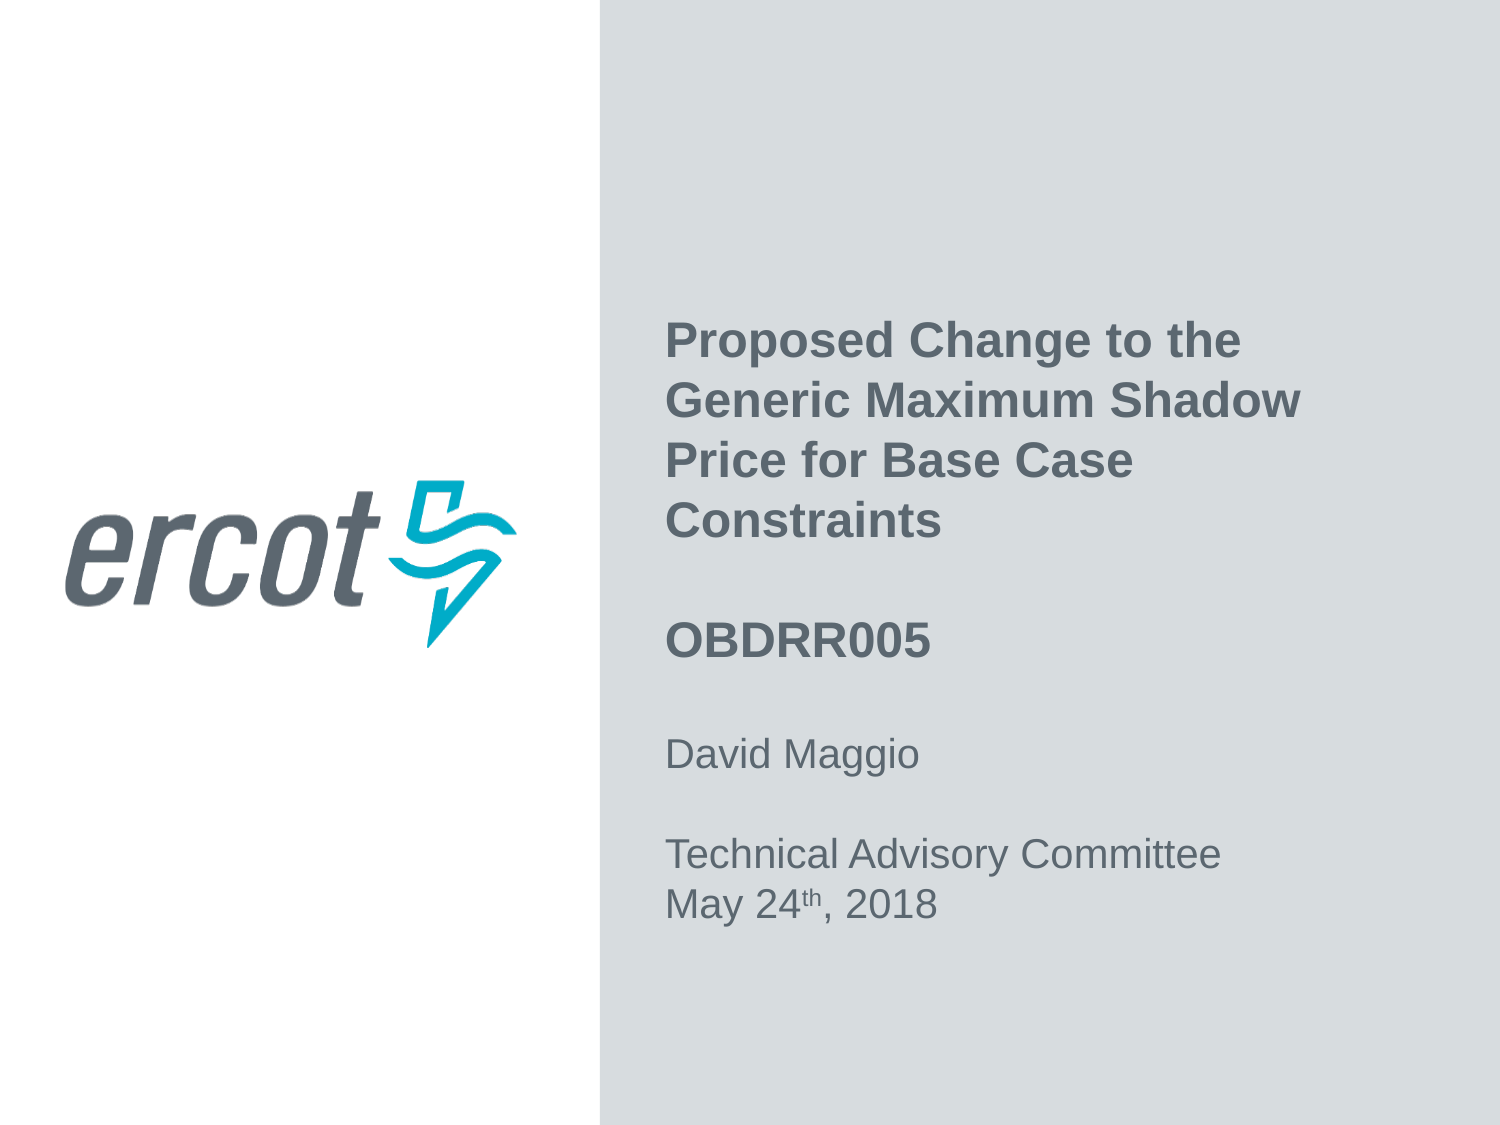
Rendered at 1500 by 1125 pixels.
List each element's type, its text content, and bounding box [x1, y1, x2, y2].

picture [56, 471, 525, 654]
text_box Proposed Change to the Generic Maximum Shadow Price for Base Case Constraints OBDRR005 David Maggio Technical Advisory Committee May 24th, 2018 [650, 299, 1438, 935]
